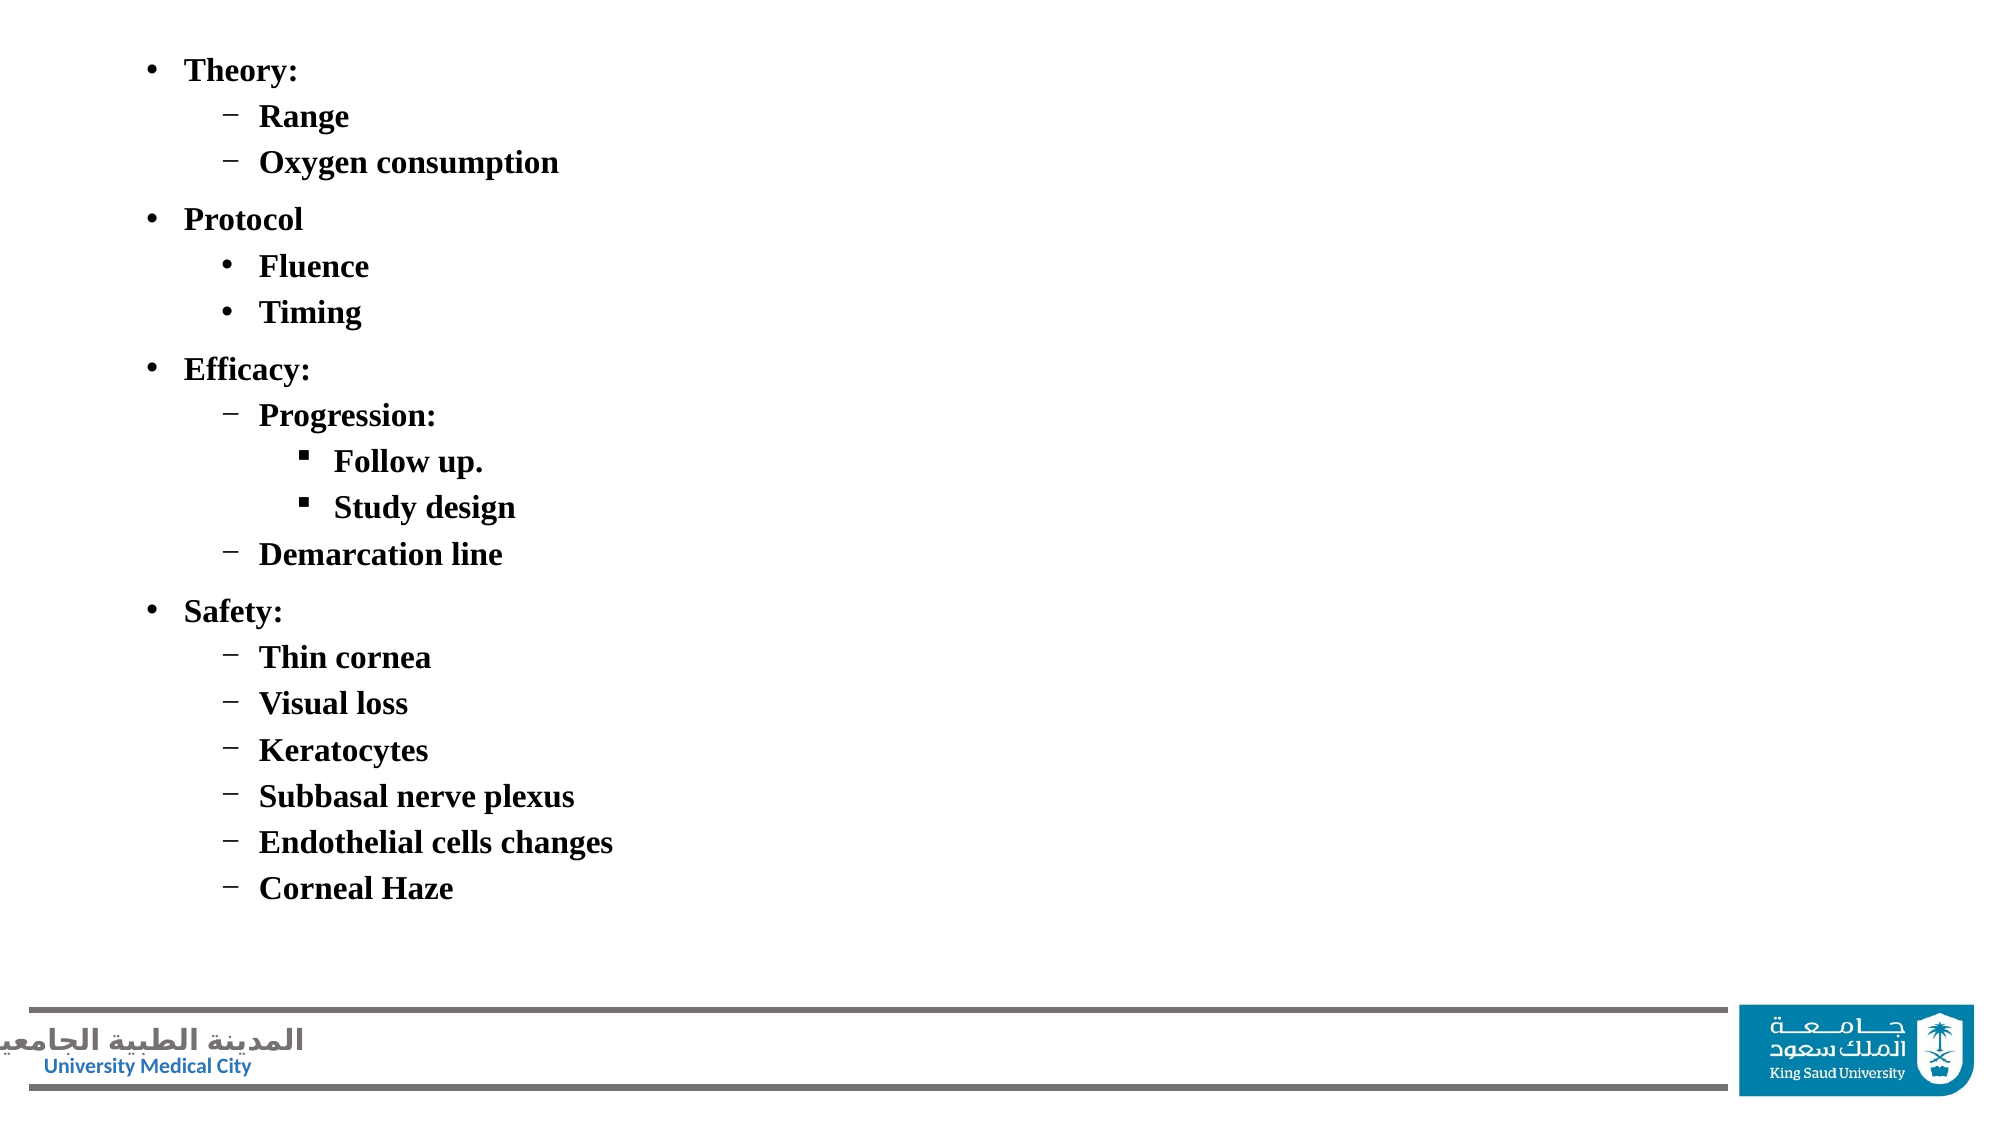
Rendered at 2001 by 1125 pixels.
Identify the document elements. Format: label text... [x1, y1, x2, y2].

list Theory: Range Oxygen consumption Protocol Fluence Timing Efficacy: Progression: Follow up. Study design Demarcation line Safety: Thin cornea Visual loss Keratocytes Subbasal nerve plexus Endothelial cells changes Corneal Haze [131, 45, 1857, 992]
picture [1737, 1002, 1976, 1099]
text_box University Medical City [0, 1044, 331, 1086]
text_box المدينة الطبية الجامعية [0, 1014, 331, 1044]
